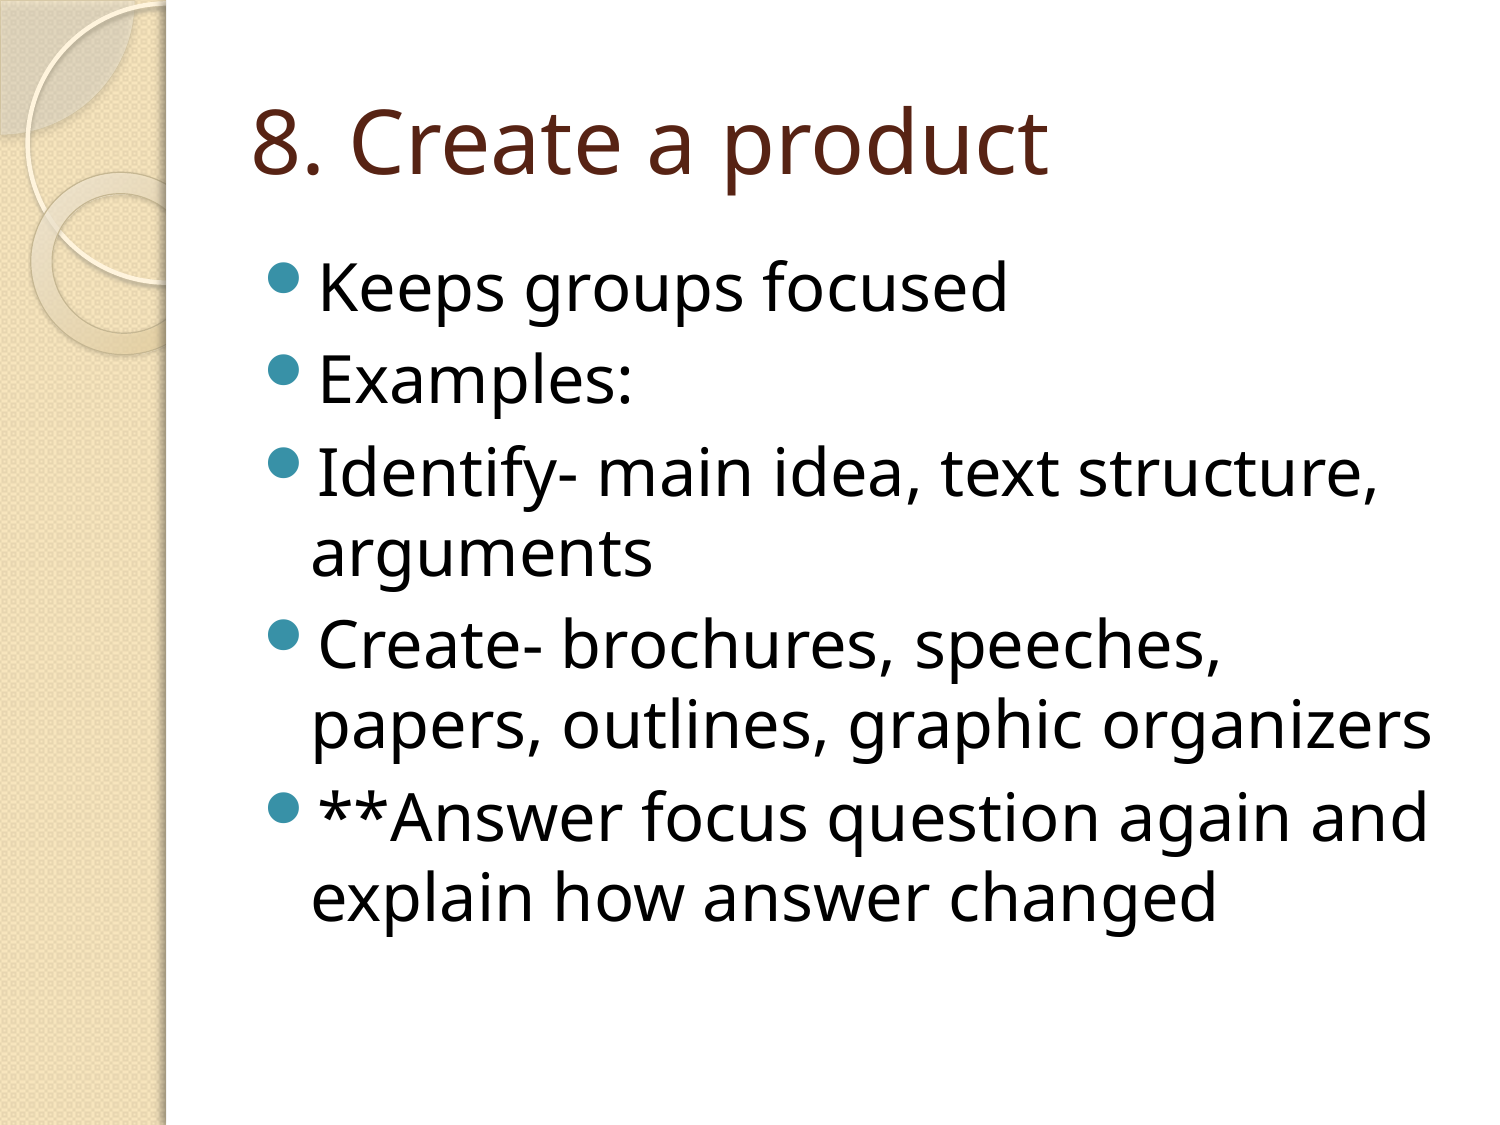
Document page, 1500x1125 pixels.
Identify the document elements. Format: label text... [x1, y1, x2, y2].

list Keeps groups focused Examples: Identify- main idea, text structure, arguments Create- brochures, speeches, papers, outlines, graphic organizers **Answer focus question again and explain how answer changed [235, 237, 1466, 1025]
title 8. Create a product [235, 45, 1466, 233]
